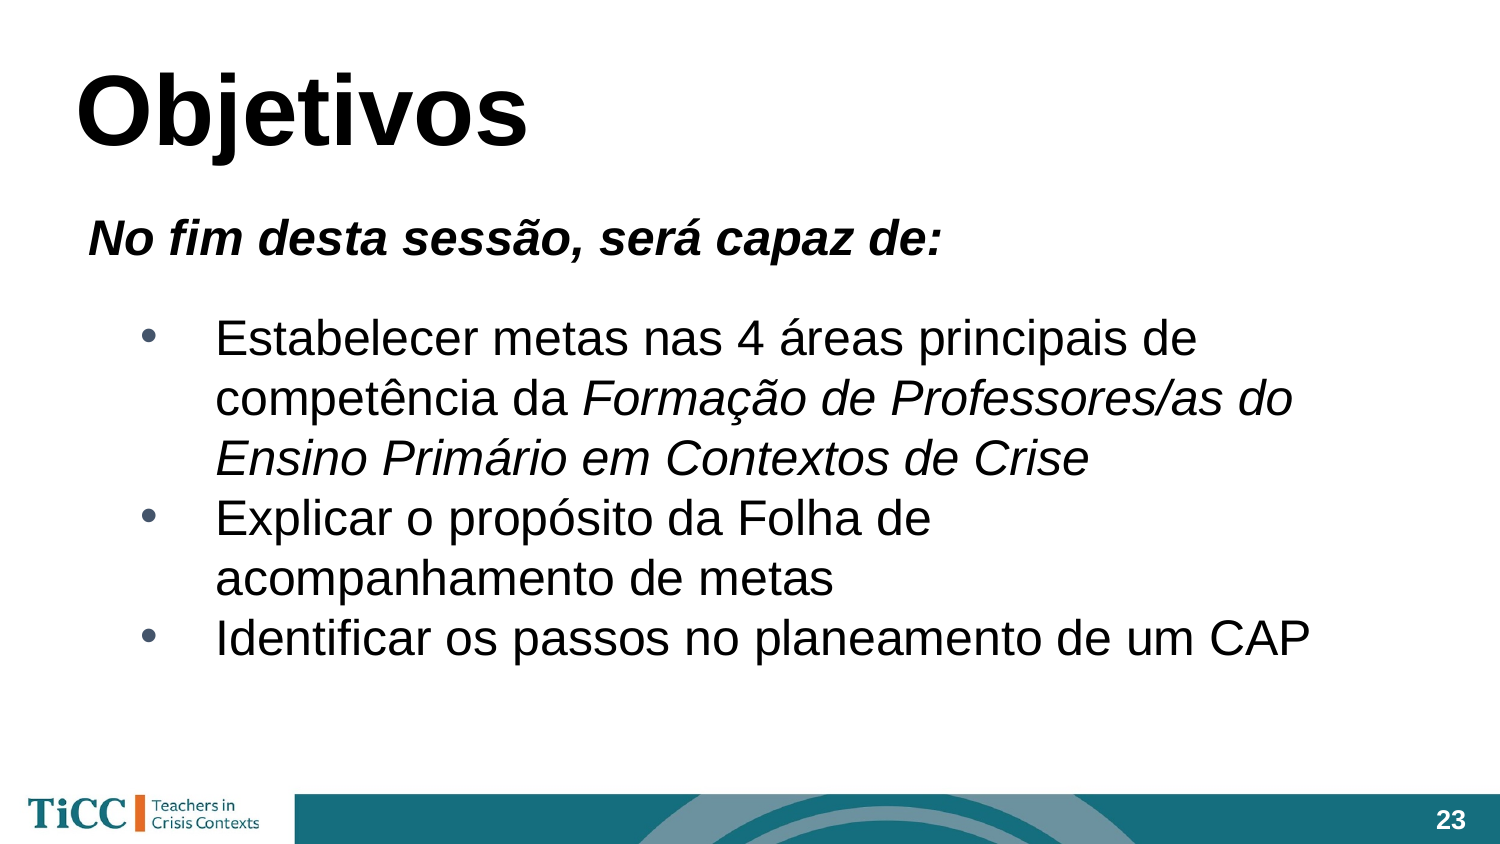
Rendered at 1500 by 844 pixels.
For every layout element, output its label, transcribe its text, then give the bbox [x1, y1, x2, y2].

title Objetivos [60, 0, 1411, 181]
text_box No fim desta sessão, será capaz de: [60, 197, 1404, 274]
list Estabelecer metas nas 4 áreas principais de competência da Formação de Professores/as do Ensino Primário em Contextos de Crise Explicar o propósito da Folha de acompanhamento de metas Identificar os passos no planeamento de um CAP [125, 290, 1367, 782]
slide_number ‹#› [1390, 786, 1481, 844]
picture [0, 0, 1500, 844]
